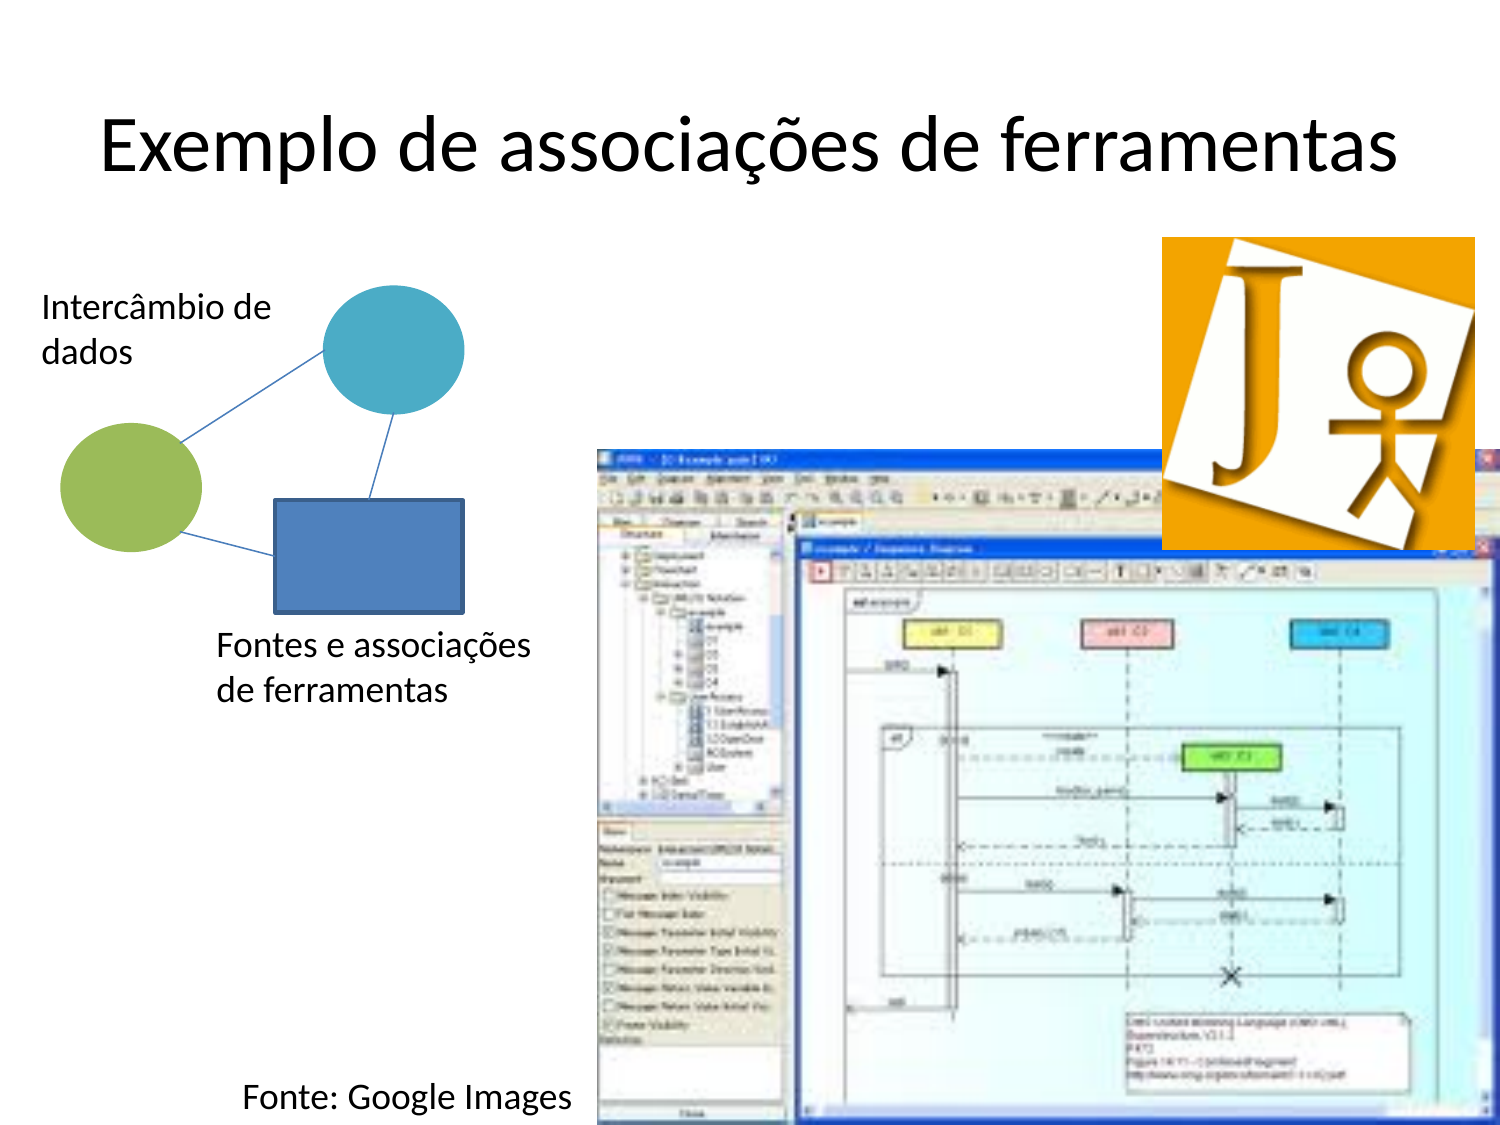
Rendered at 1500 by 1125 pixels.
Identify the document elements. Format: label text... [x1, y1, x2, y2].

picture [597, 237, 1500, 1125]
text_box Fonte: Google Images [62, 1064, 588, 1125]
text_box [24, 274, 558, 719]
title Exemplo de associações de ferramentas [75, 45, 1425, 233]
